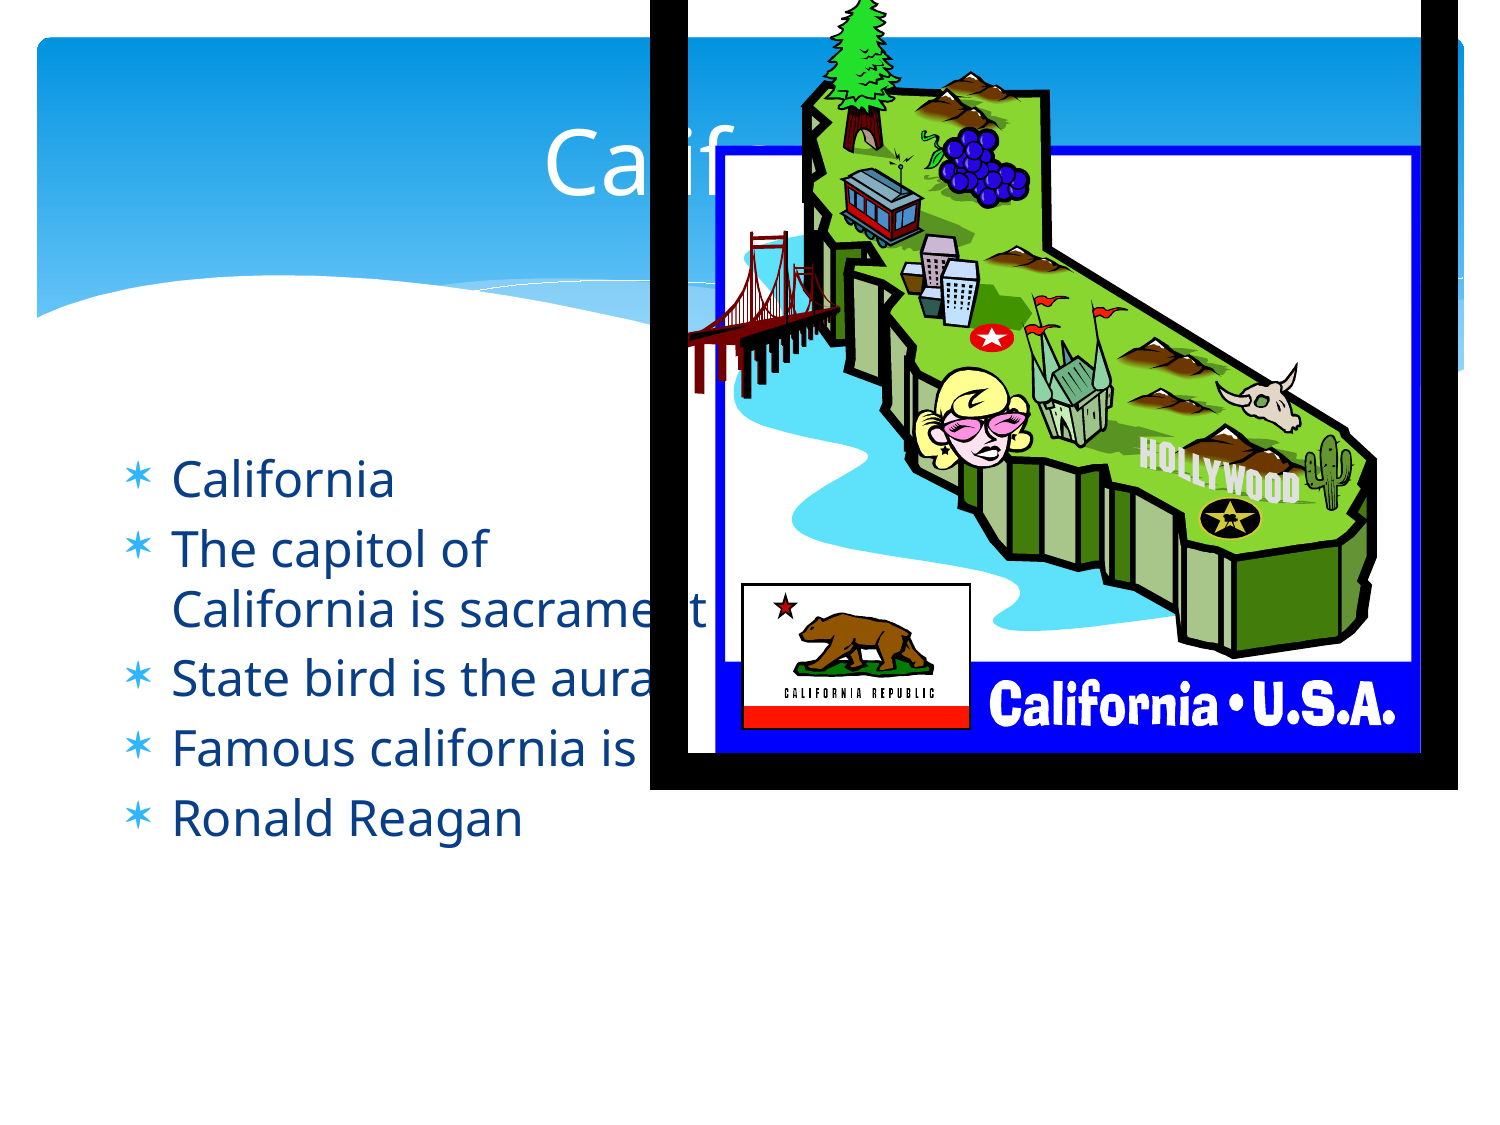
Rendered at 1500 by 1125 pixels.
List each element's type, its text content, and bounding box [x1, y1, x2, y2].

title California [75, 55, 650, 261]
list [687, 0, 1421, 754]
list California The capitol of California is sacrament State bird is the aural Famous california is Ronald Reagan [111, 439, 738, 1005]
